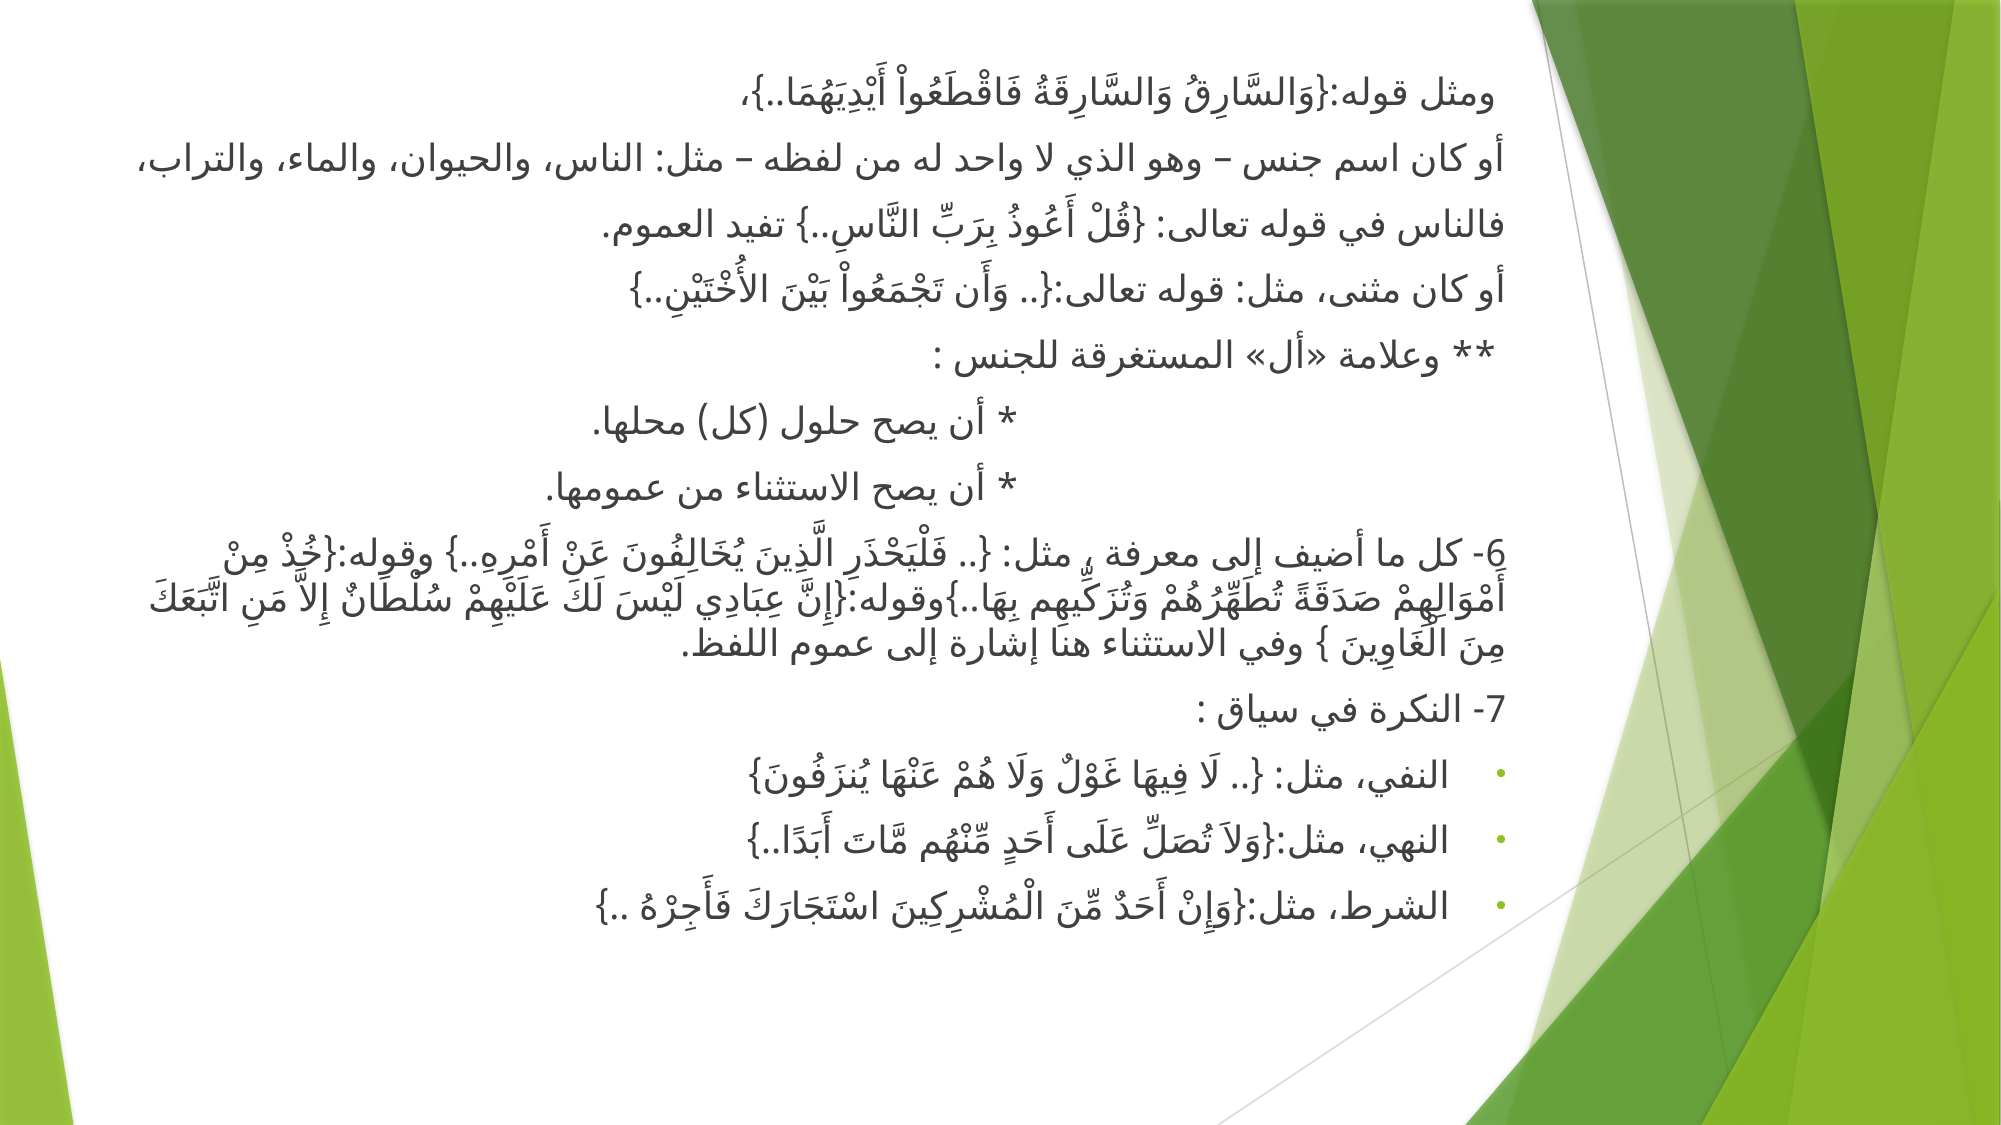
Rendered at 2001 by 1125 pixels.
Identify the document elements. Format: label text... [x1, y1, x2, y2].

list ومثل قوله:{وَالسَّارِقُ وَالسَّارِقَةُ فَاقْطَعُواْ أَيْدِيَهُمَا..}، أو كان اسم جنس – وهو الذي لا واحد له من لفظه – مثل: الناس، والحيوان، والماء، والتراب، فالناس في قوله تعالى: {قُلْ أَعُوذُ بِرَبِّ النَّاسِ..} تفيد العموم. أو كان مثنى، مثل: قوله تعالى:{.. وَأَن تَجْمَعُواْ بَيْنَ الأُخْتَيْنِ..} ** وعلامة «أل» المستغرقة للجنس : * أن يصح حلول (كل) محلها. * أن يصح الاستثناء من عمومها. 6- كل ما أضيف إلى معرفة ، مثل: {.. فَلْيَحْذَرِ الَّذِينَ يُخَالِفُونَ عَنْ أَمْرِهِ..} وقوله:{خُذْ مِنْ أَمْوَالِهِمْ صَدَقَةً تُطَهِّرُهُمْ وَتُزَكِّيهِم بِهَا..}وقوله:{إِنَّ عِبَادِي لَيْسَ لَكَ عَلَيْهِمْ سُلْطَانٌ إِلاَّ مَنِ اتَّبَعَكَ مِنَ الْغَاوِينَ } وفي الاستثناء هنا إشارة إلى عموم اللفظ. 7- النكرة في سياق : النفي، مثل: {.. لَا فِيهَا غَوْلٌ وَلَا هُمْ عَنْهَا يُنزَفُونَ} النهي، مثل:{وَلاَ تُصَلِّ عَلَى أَحَدٍ مِّنْهُم مَّاتَ أَبَدًا..} الشرط، مثل:{وَإِنْ أَحَدٌ مِّنَ الْمُشْرِكِينَ اسْتَجَارَكَ فَأَجِرْهُ ..} [111, 60, 1522, 992]
